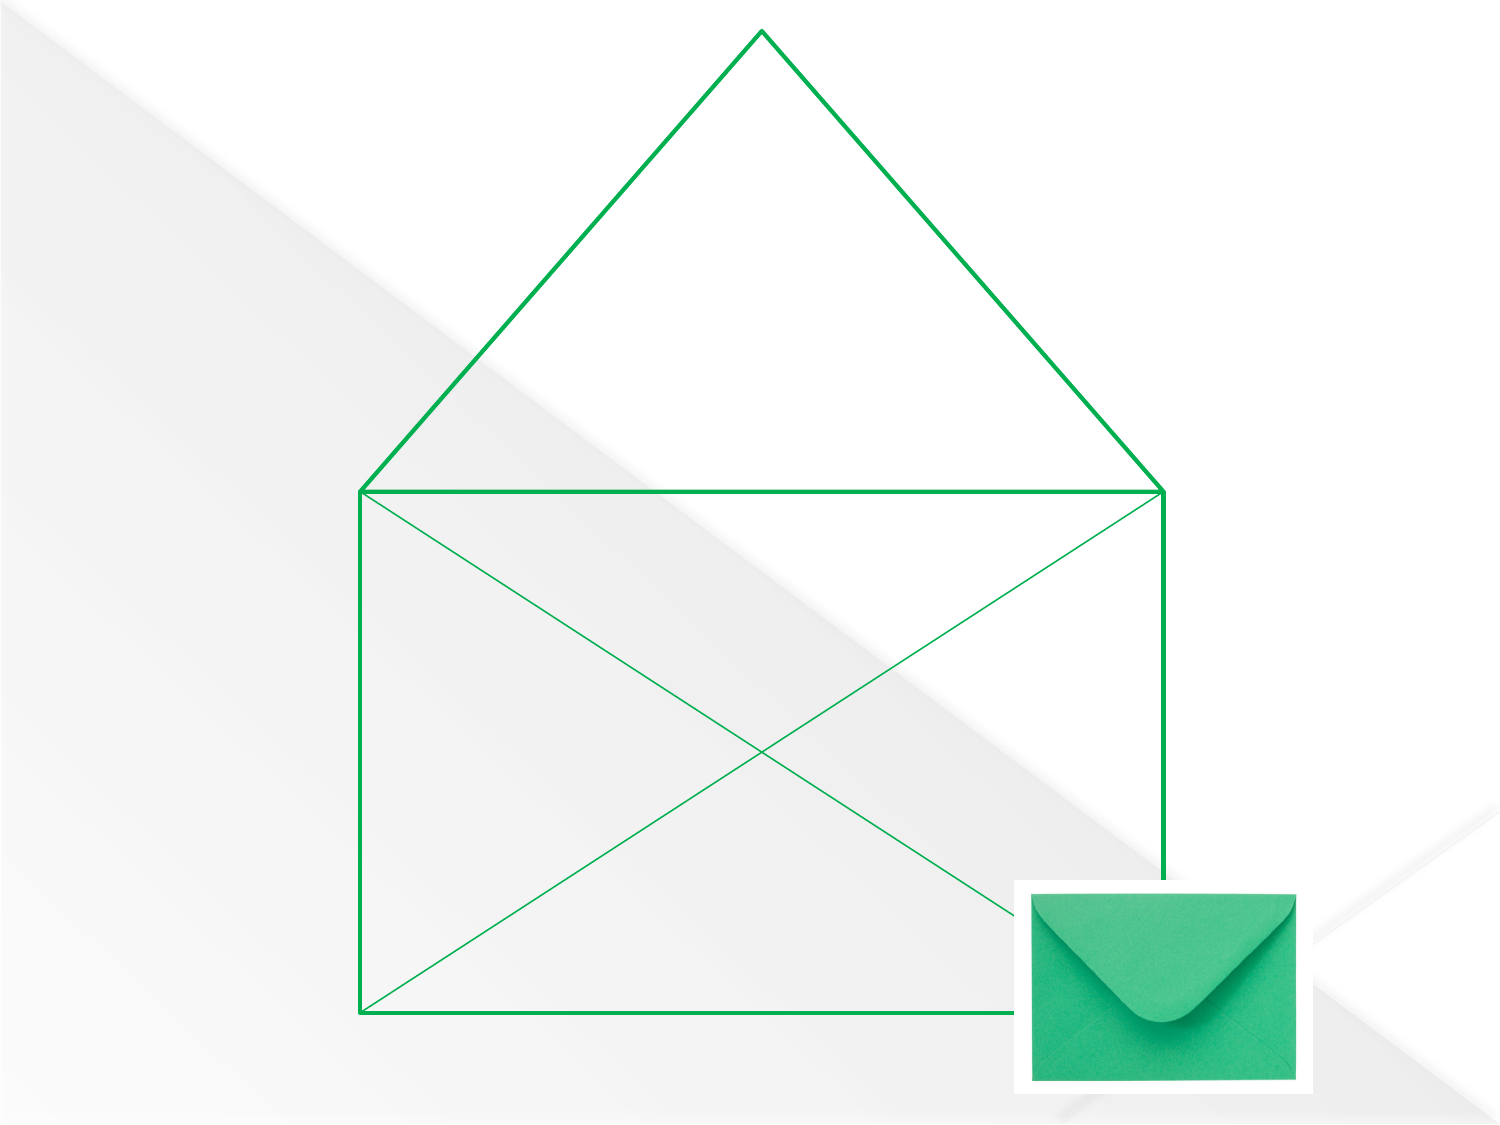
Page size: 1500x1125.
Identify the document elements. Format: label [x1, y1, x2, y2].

text_box [359, 491, 1164, 1013]
picture [1013, 879, 1313, 1094]
text_box [370, 28, 1154, 477]
